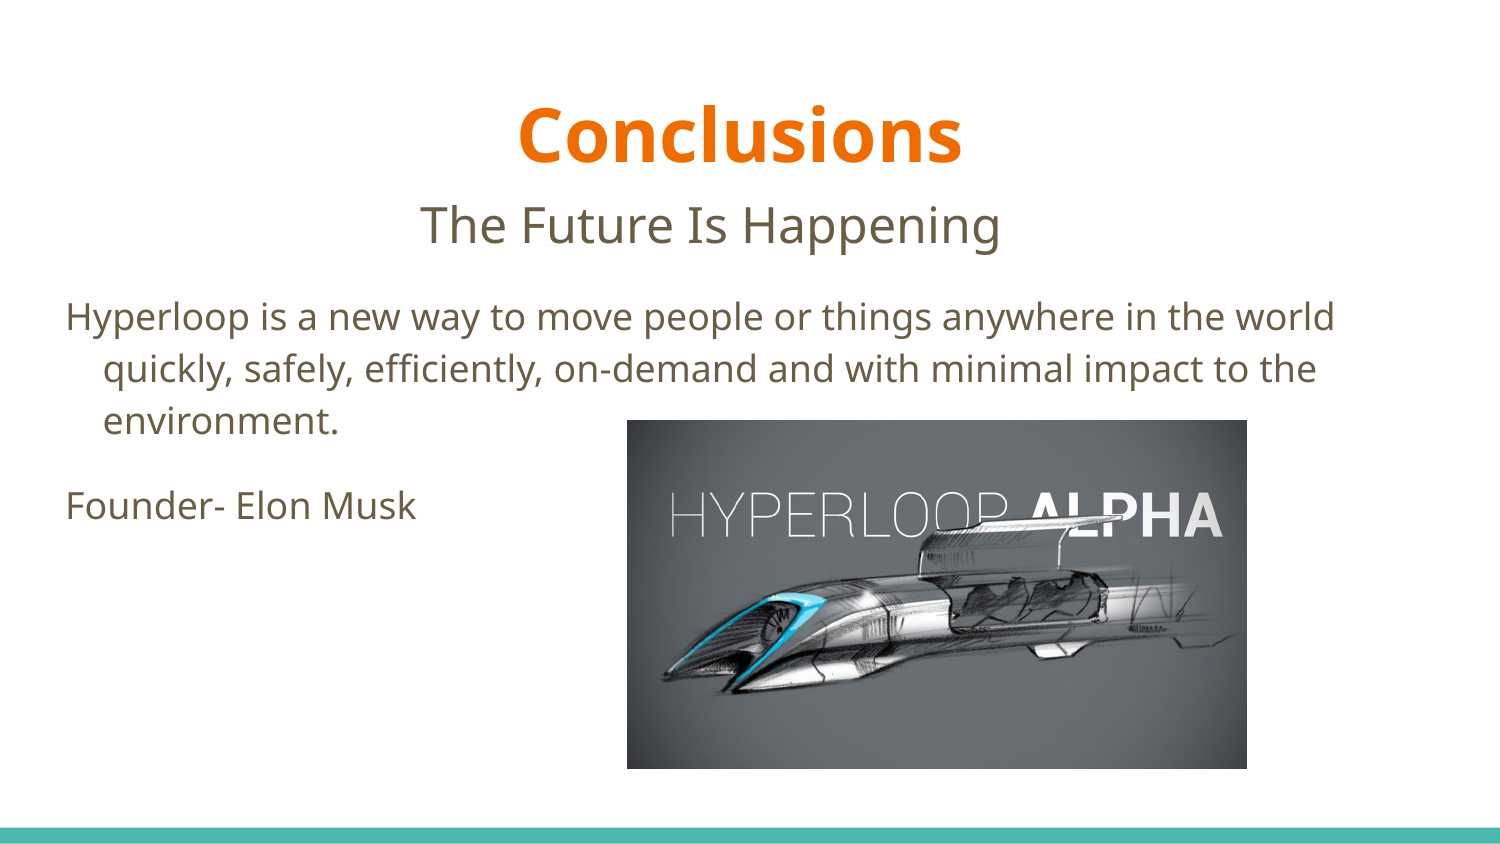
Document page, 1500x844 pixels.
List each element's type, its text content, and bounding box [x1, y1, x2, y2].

title Conclusions [51, 72, 1449, 189]
picture [627, 419, 1248, 769]
list The Future Is Happening Hyperloop is a new way to move people or things anywhere in the world quickly, safely, efficiently, on-demand and with minimal impact to the environment. Founder- Elon Musk [12, 169, 1411, 712]
